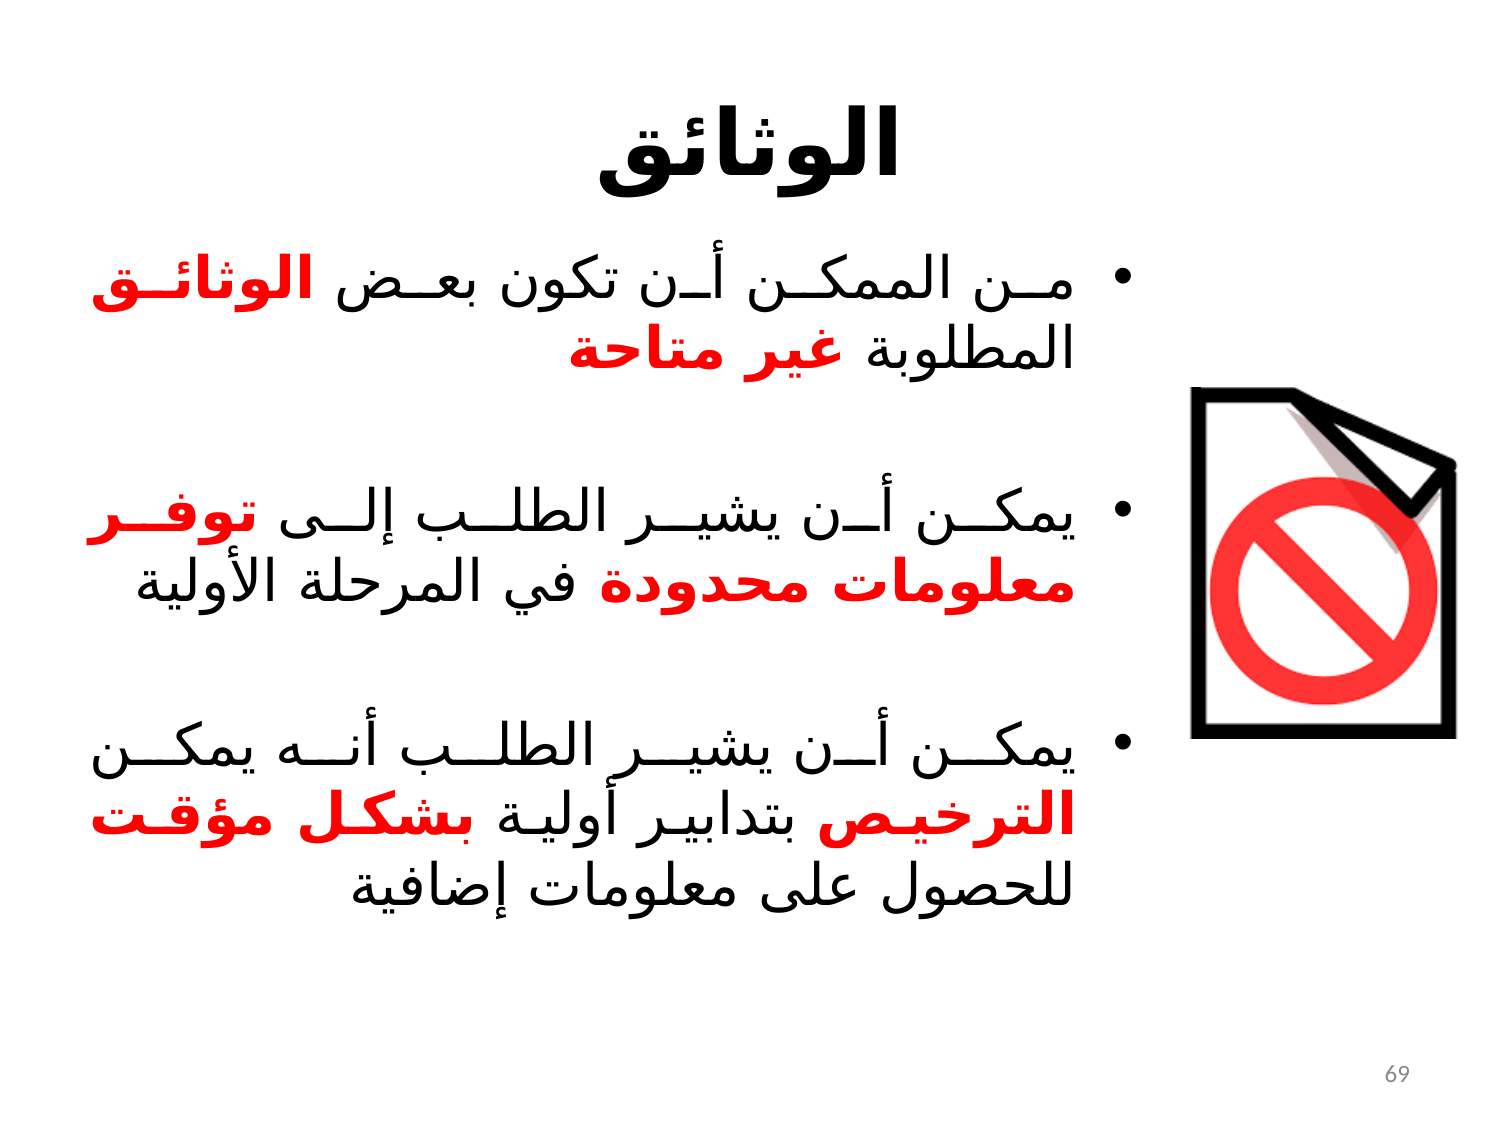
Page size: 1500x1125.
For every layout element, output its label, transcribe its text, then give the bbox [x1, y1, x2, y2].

slide_number 69 [1074, 1042, 1425, 1103]
list من الممكن أن تكون بعض الوثائق المطلوبة غير متاحة يمكن أن يشير الطلب إلى توفر معلومات محدودة في المرحلة الأولية يمكن أن يشير الطلب أنه يمكن الترخيص بتدابير أولية بشكل مؤقت للحصول على معلومات إضافية [75, 232, 1149, 1043]
picture [1148, 386, 1500, 739]
title الوثائق [75, 45, 1425, 233]
